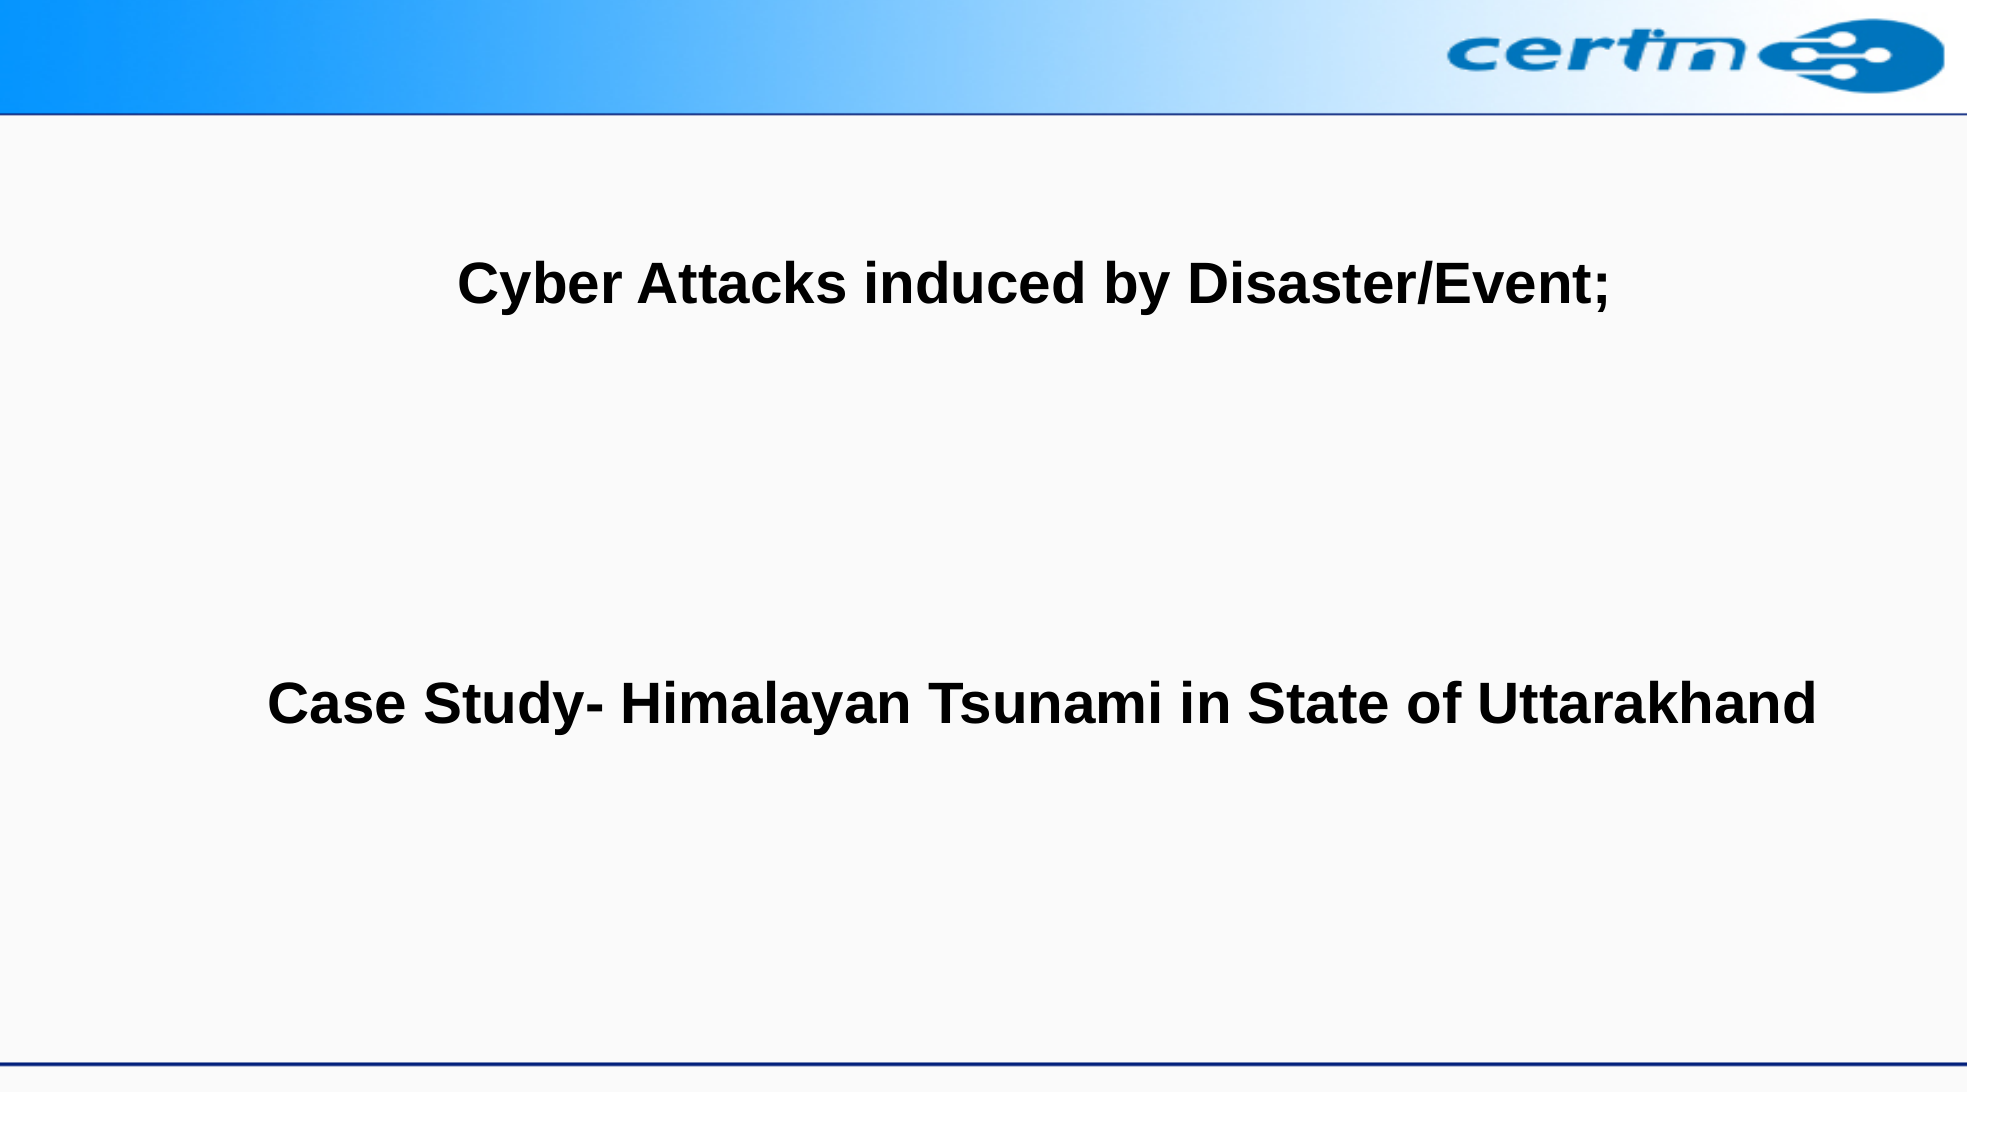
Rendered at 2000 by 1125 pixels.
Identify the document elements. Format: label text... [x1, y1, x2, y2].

text_box Cyber Attacks induced by Disaster/Event; Case Study- Himalayan Tsunami in State of Uttarakhand [224, 237, 1863, 743]
picture [0, 0, 1967, 1092]
